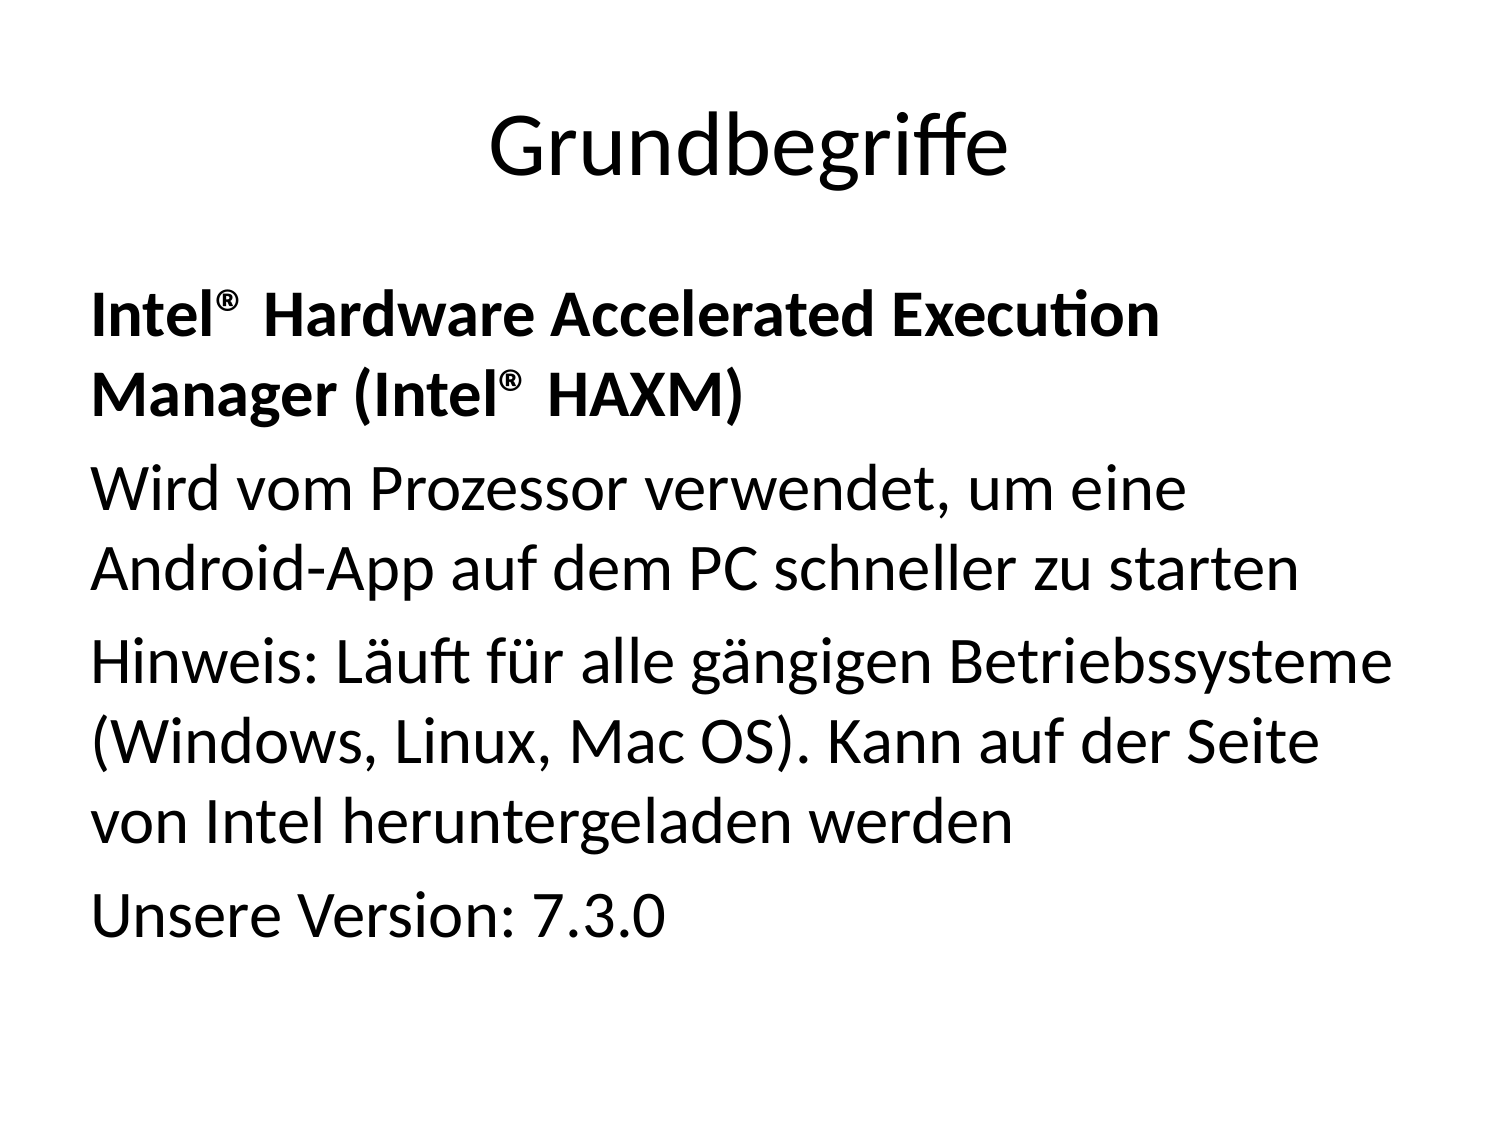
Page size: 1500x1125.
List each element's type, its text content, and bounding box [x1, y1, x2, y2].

title Grundbegriffe [75, 45, 1425, 233]
list Intel® Hardware Accelerated Execution Manager (Intel® HAXM) Wird vom Prozessor verwendet, um eine Android-App auf dem PC schneller zu starten Hinweis: Läuft für alle gängigen Betriebssysteme (Windows, Linux, Mac OS). Kann auf der Seite von Intel heruntergeladen werden Unsere Version: 7.3.0 [75, 262, 1425, 1005]
